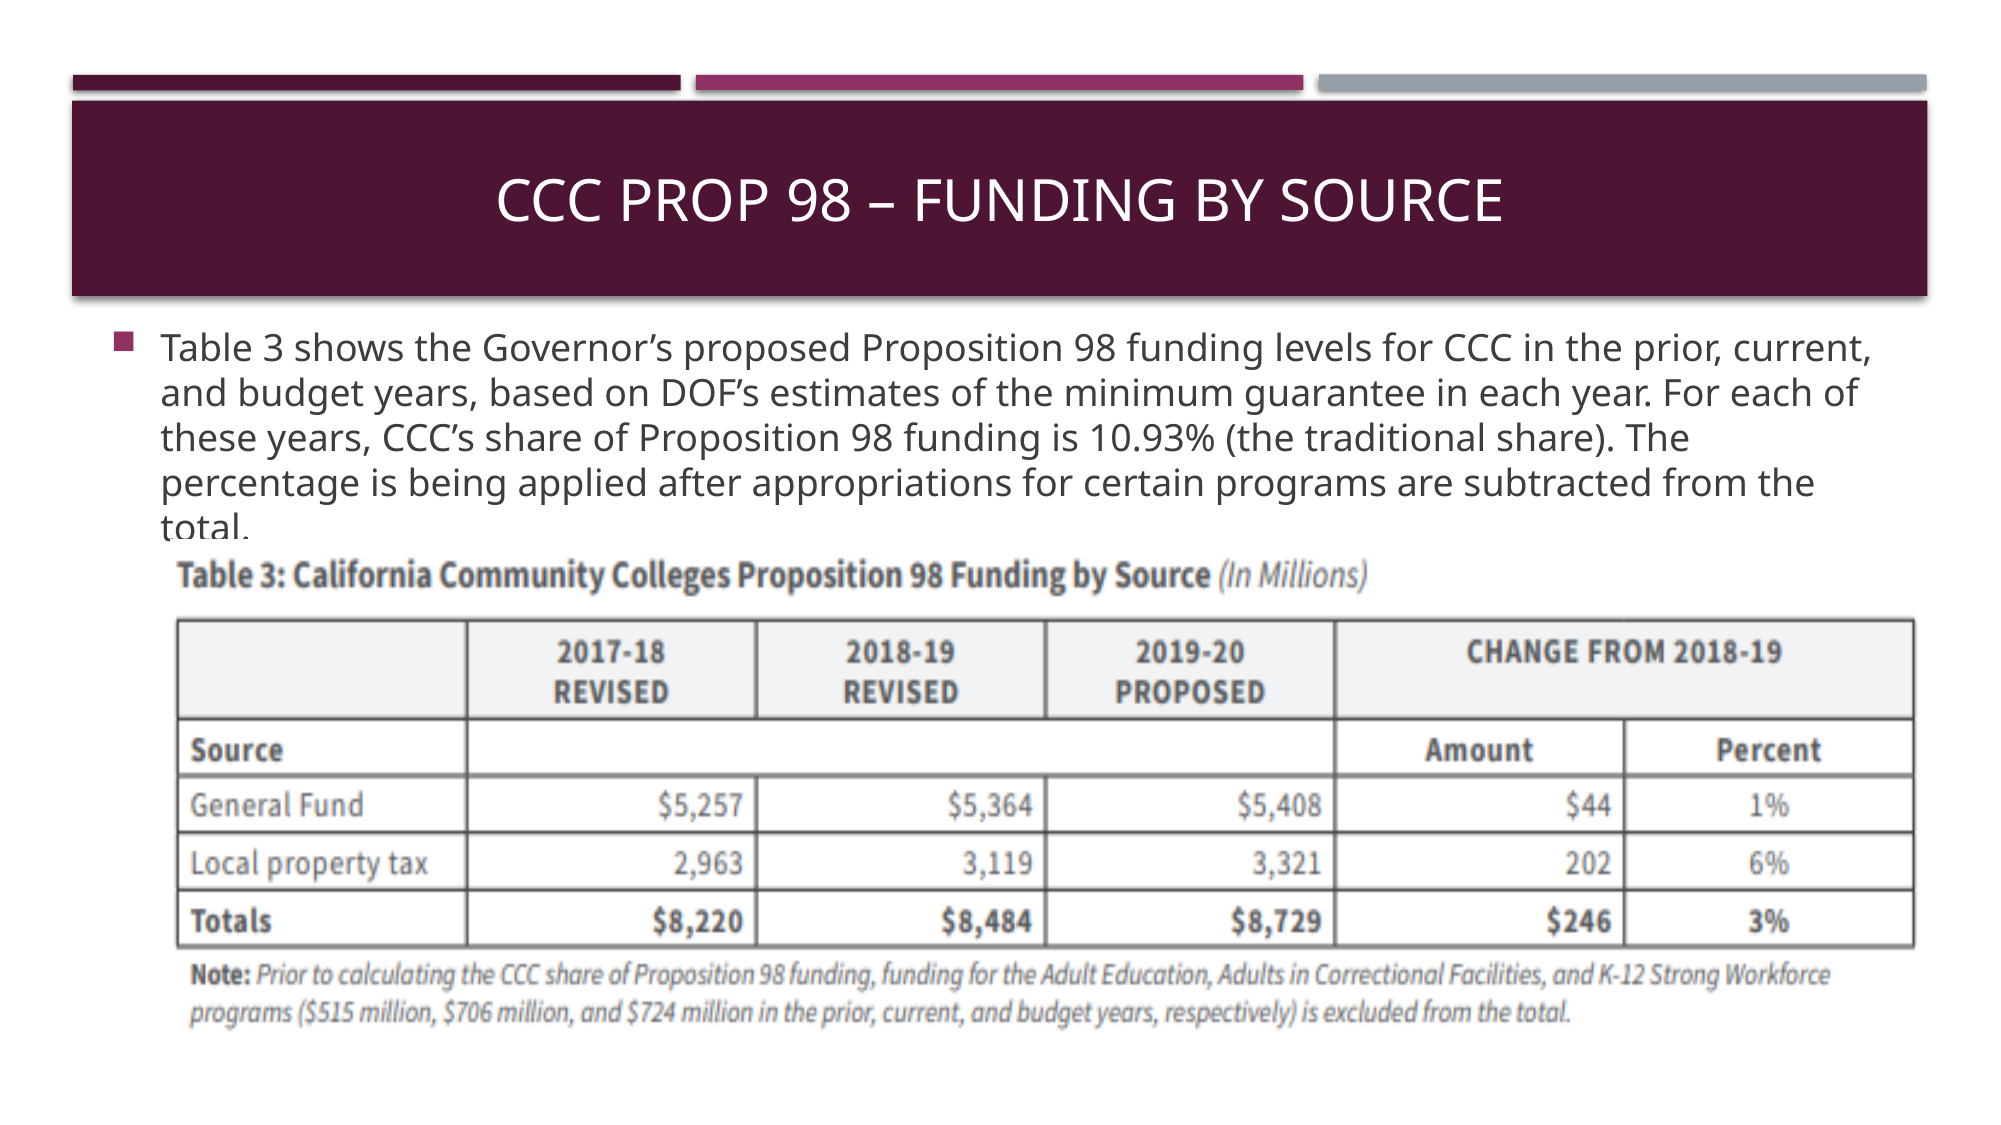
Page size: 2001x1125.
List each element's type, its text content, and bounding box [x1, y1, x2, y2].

list Table 3 shows the Governor’s proposed Proposition 98 funding levels for CCC in the prior, current, and budget years, based on DOF’s estimates of the minimum guarantee in each year. For each of these years, CCC’s share of Proposition 98 funding is 10.93% (the traditional share). The percentage is being applied after appropriations for certain programs are subtracted from the total. [95, 316, 1905, 920]
picture [169, 538, 2000, 1050]
title Ccc prop 98 – Funding by source [95, 115, 1905, 282]
